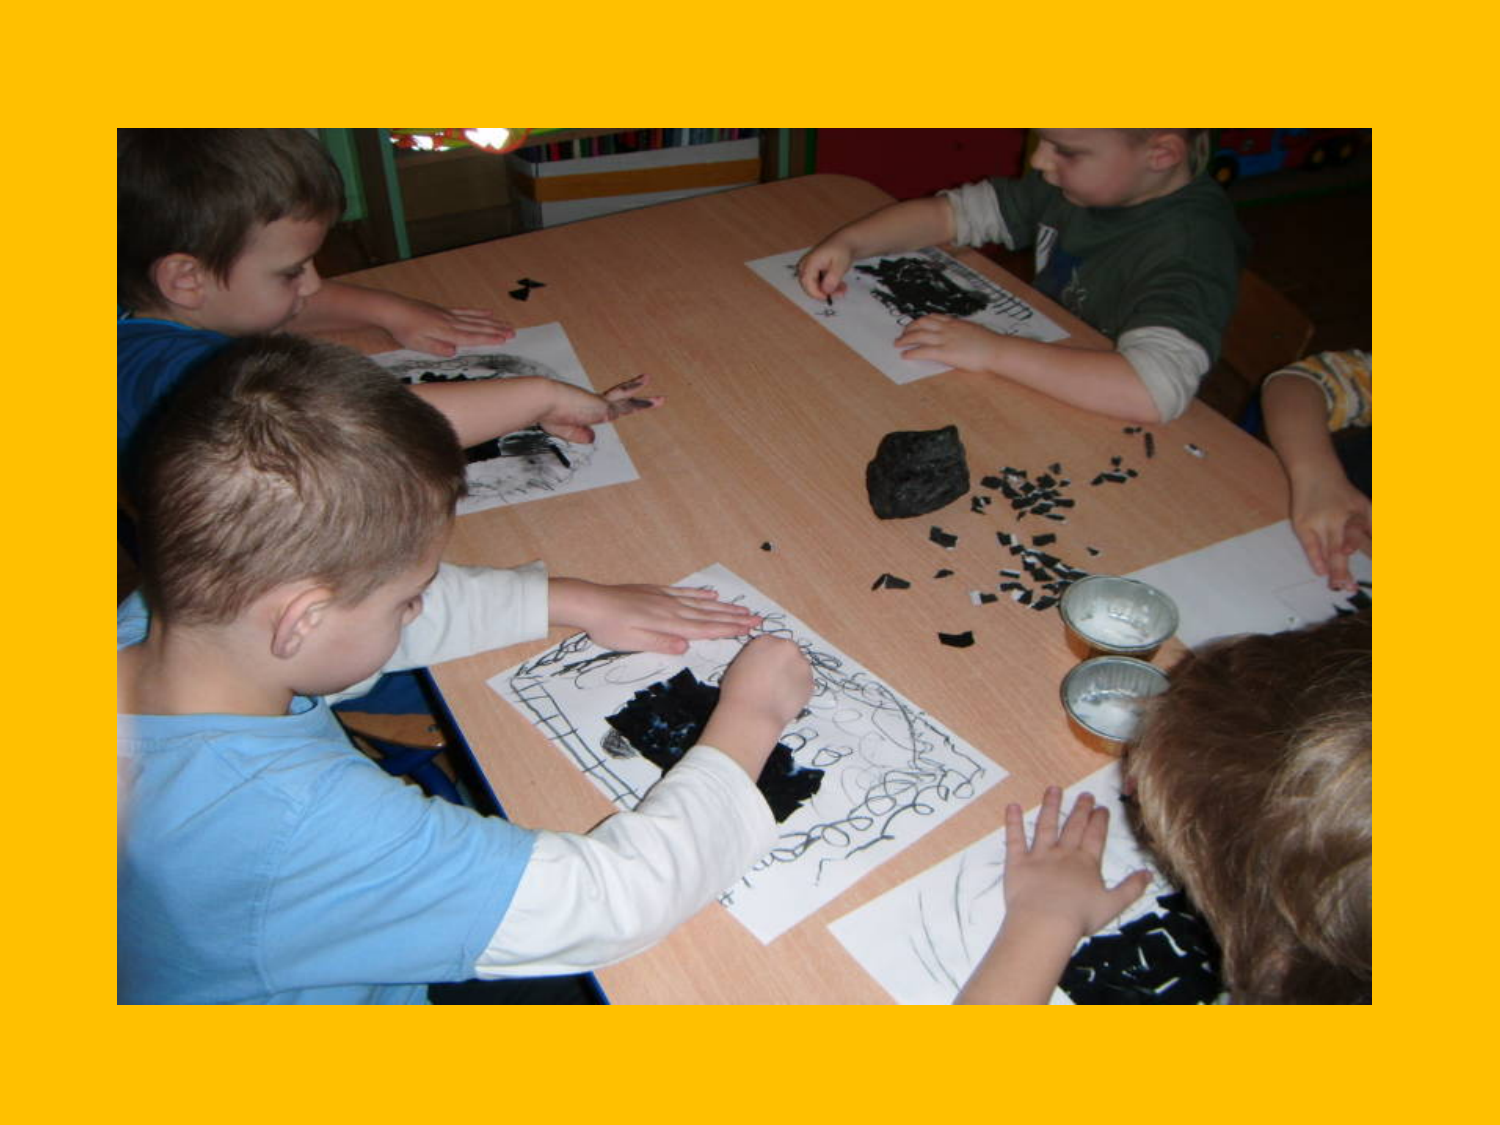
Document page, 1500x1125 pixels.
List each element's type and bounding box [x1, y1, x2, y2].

list [116, 128, 1372, 1006]
